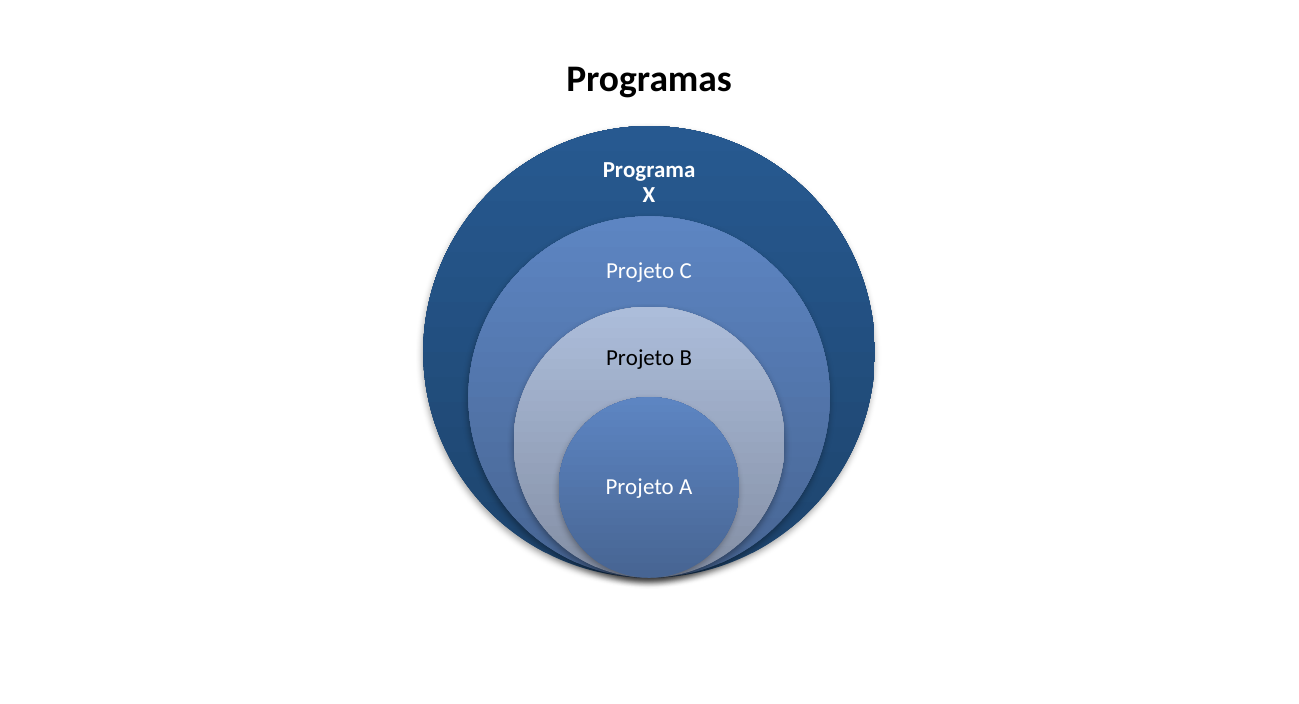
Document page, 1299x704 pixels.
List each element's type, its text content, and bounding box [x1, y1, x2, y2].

text_box Programas [0, 46, 1299, 108]
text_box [422, 125, 876, 579]
